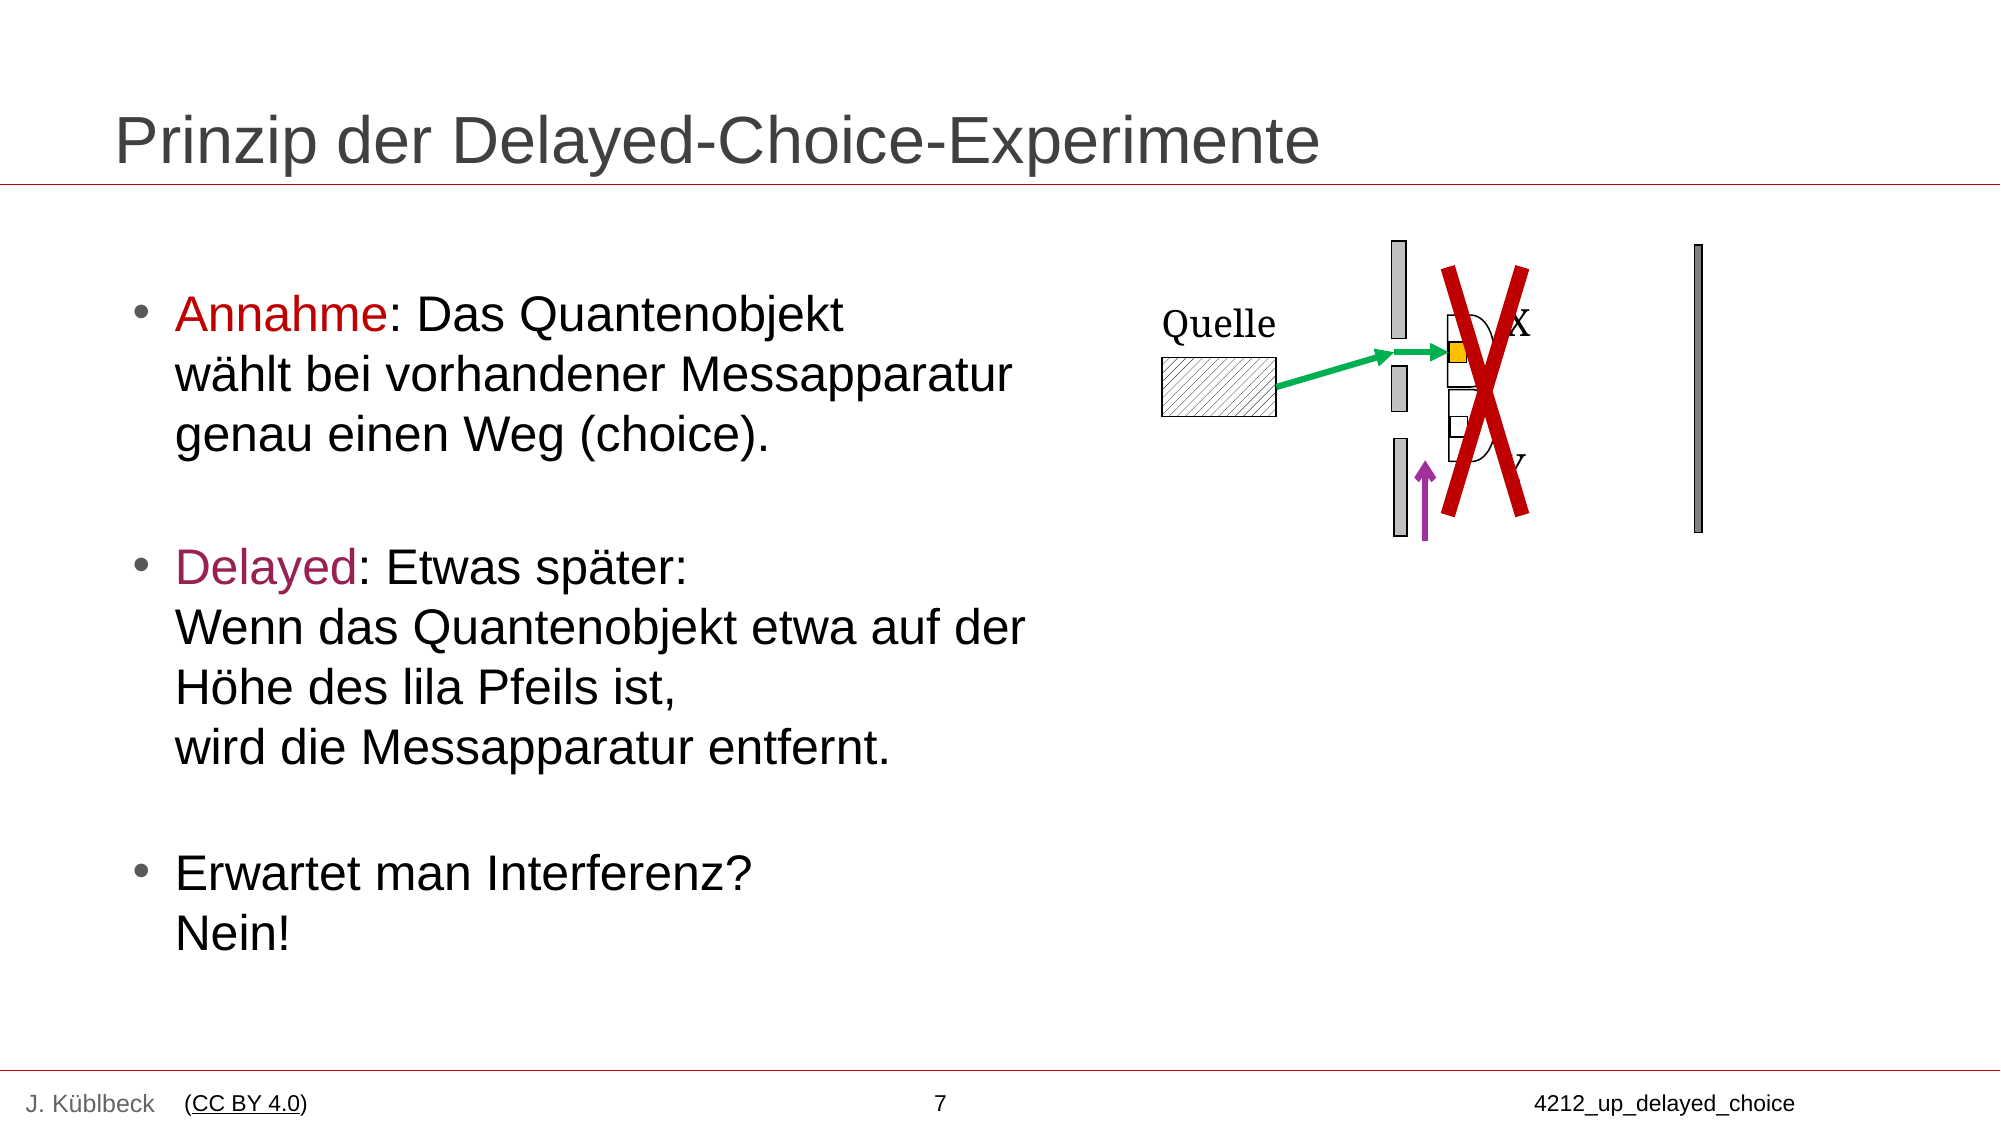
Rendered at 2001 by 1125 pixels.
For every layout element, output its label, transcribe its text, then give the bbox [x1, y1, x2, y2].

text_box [1276, 351, 1395, 388]
title Prinzip der Delayed-Choice-Experimente [99, 90, 1900, 185]
list Annahme: Das Quantenobjekt wählt bei vorhandener Messapparatur genau einen Weg (choice). Delayed: Etwas später: Wenn das Quantenobjekt etwa auf der Höhe des lila Pfeils ist, wird die Messapparatur entfernt. Erwartet man Interferenz? Nein! [99, 208, 1100, 1035]
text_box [1153, 240, 1703, 537]
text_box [1447, 266, 1523, 516]
